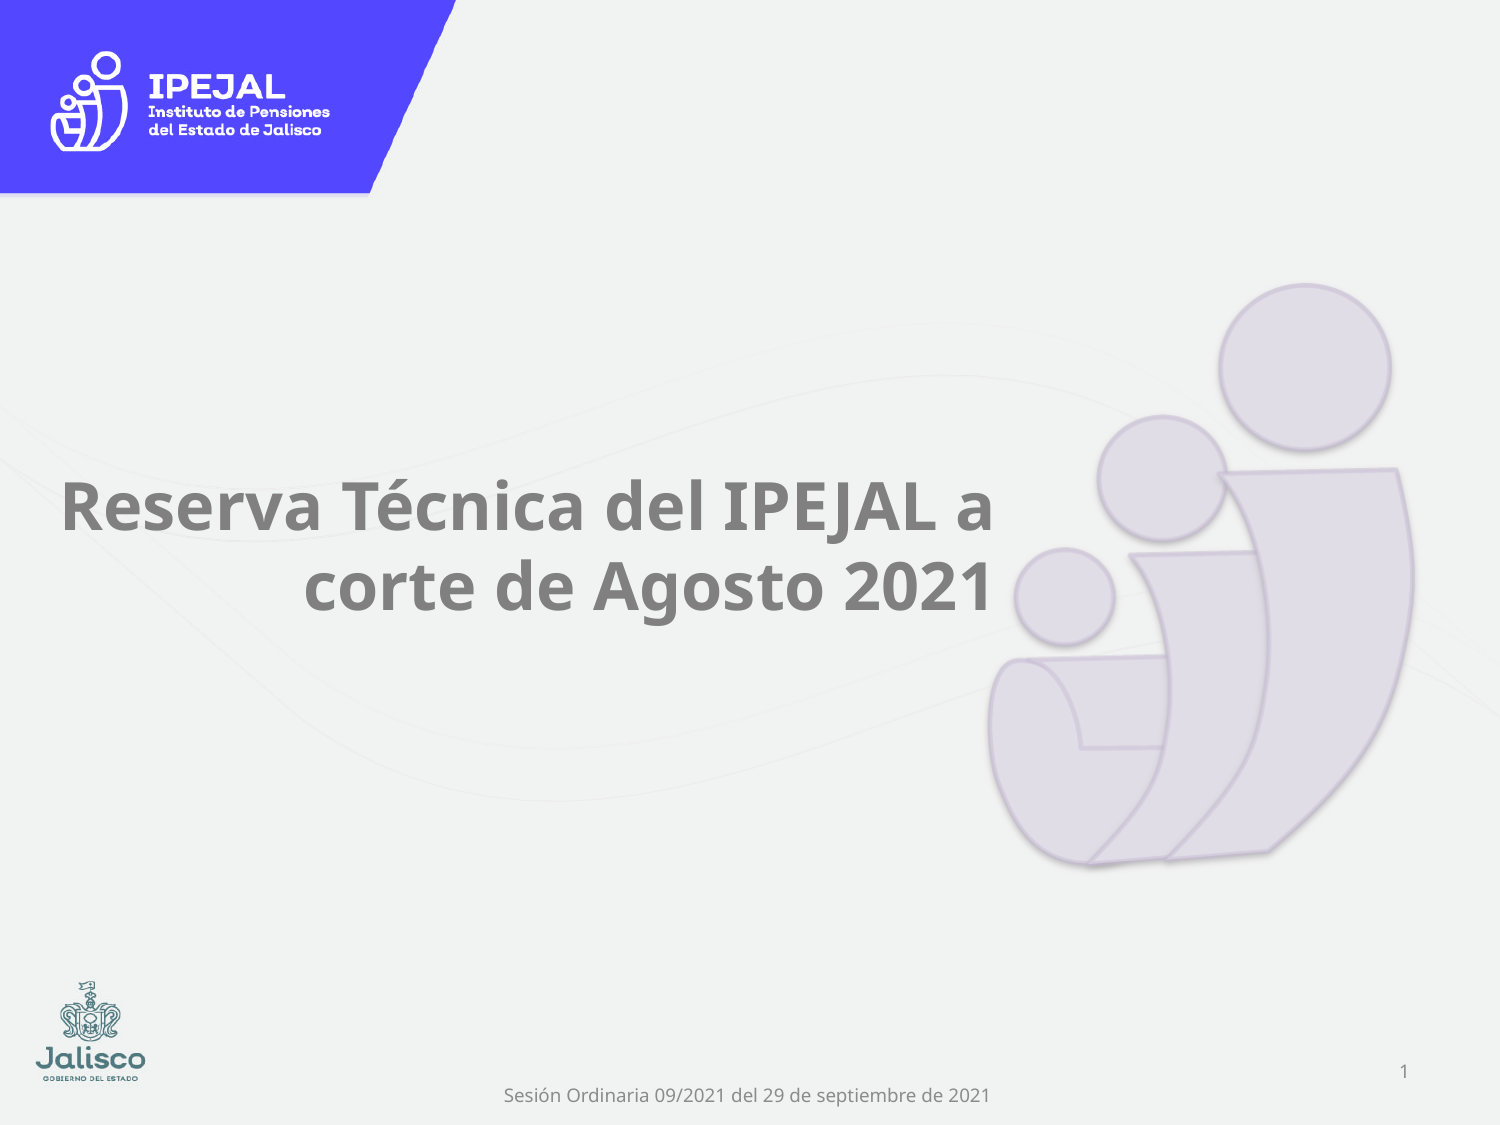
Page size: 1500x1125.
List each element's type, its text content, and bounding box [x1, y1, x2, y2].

picture [0, 932, 1500, 1125]
picture [0, 0, 1500, 193]
slide_number 1 [1074, 1042, 1425, 1103]
title Reserva Técnica del IPEJAL a corte de Agosto 2021 [19, 463, 1012, 705]
footer Sesión Ordinaria 09/2021 del 29 de septiembre de 2021 [462, 1065, 1038, 1125]
